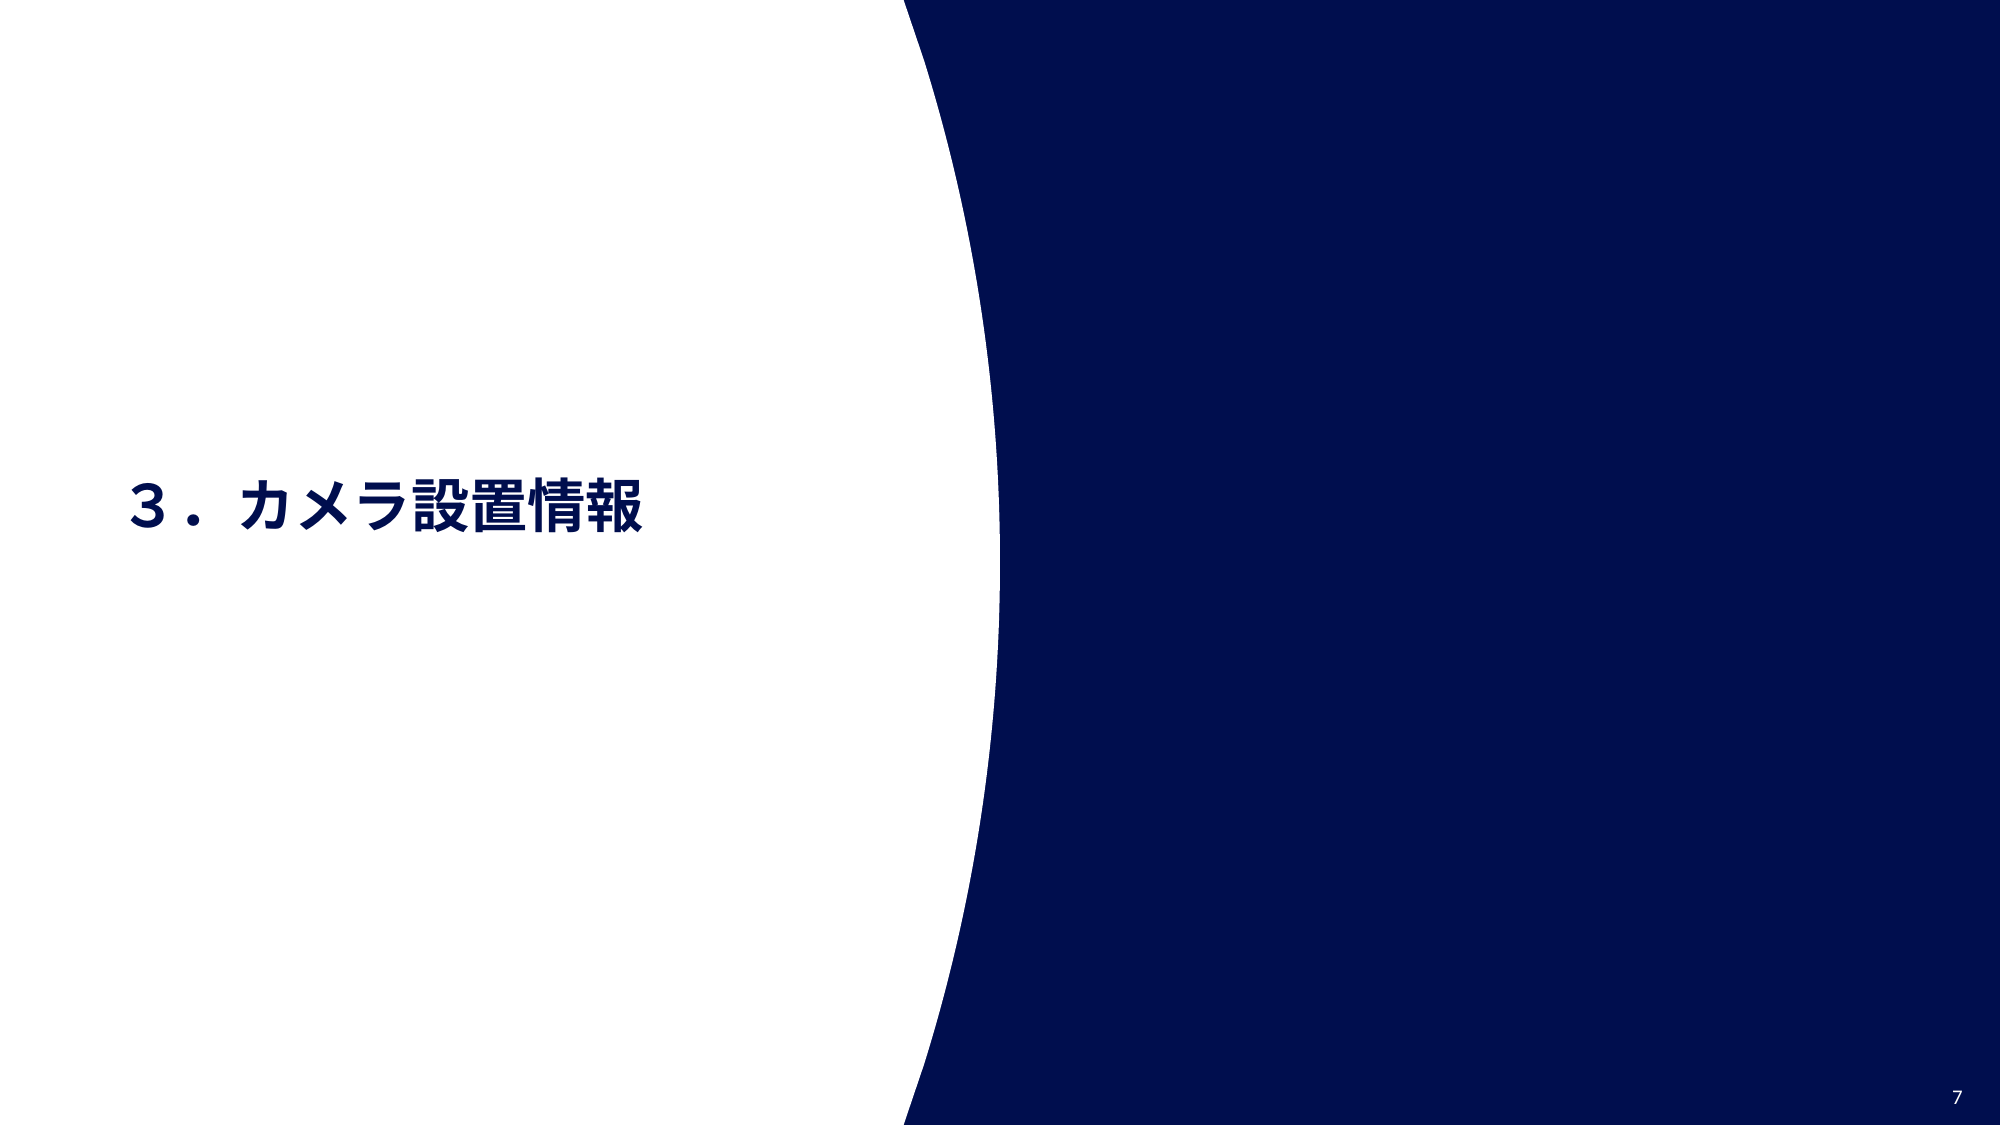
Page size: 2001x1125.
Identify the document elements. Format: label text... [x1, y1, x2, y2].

title ３．カメラ設置情報 [119, 468, 977, 657]
